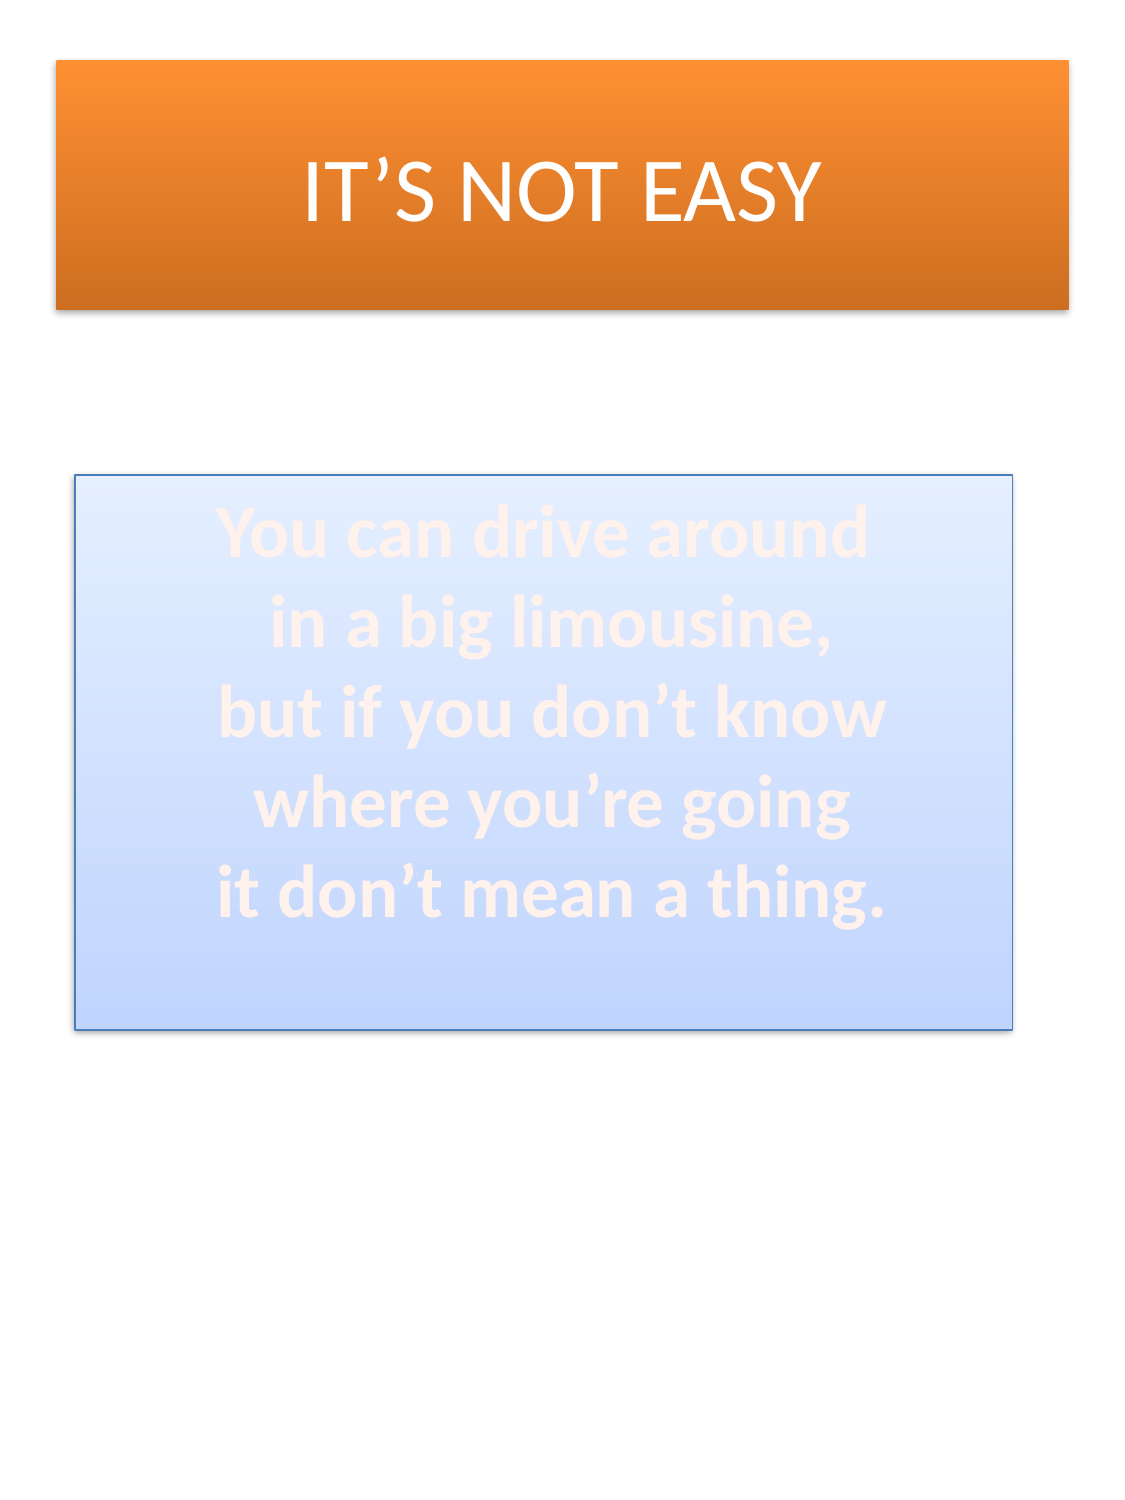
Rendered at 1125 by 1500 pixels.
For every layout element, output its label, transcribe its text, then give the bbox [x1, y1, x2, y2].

text_box You can drive around in a big limousine, but if you don’t know where you’re going it don’t mean a thing. [74, 474, 1013, 1031]
title IT’S NOT EASY [56, 60, 1069, 310]
